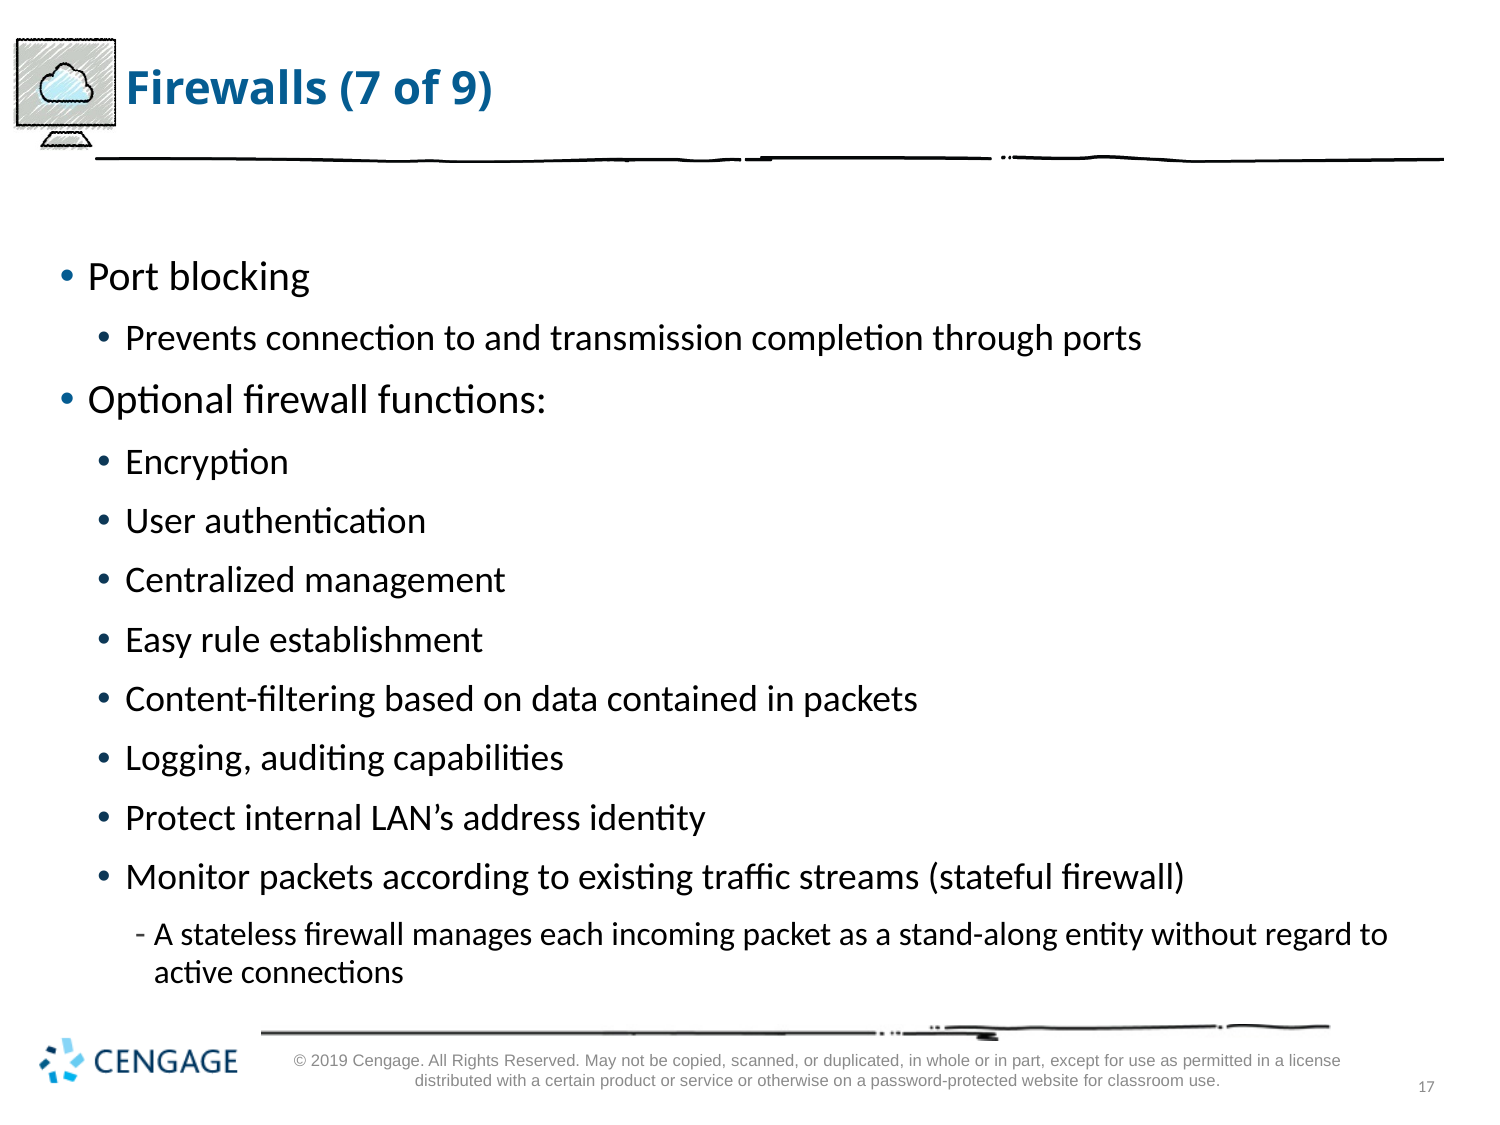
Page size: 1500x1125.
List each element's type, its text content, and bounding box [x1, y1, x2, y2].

list Port blocking Prevents connection to and transmission completion through ports Optional firewall functions: Encryption User authentication Centralized management Easy rule establishment Content-filtering based on data contained in packets Logging, auditing capabilities Protect internal LAN’s address identity Monitor packets according to existing traffic streams (stateful firewall) A stateless firewall manages each incoming packet as a stand-along entity without regard to active connections [59, 252, 1441, 999]
picture [95, 155, 1444, 163]
title Firewalls (7 of 9) [125, 66, 1442, 116]
picture [261, 1024, 1331, 1041]
picture [13, 36, 117, 151]
footer © 2019 Cengage. All Rights Reserved. May not be copied, scanned, or duplicated, in whole or in part, except for use as permitted in a license distributed with a certain product or service or otherwise on a password-protected website for classroom use. [262, 1050, 1375, 1091]
picture [19, 1024, 250, 1096]
